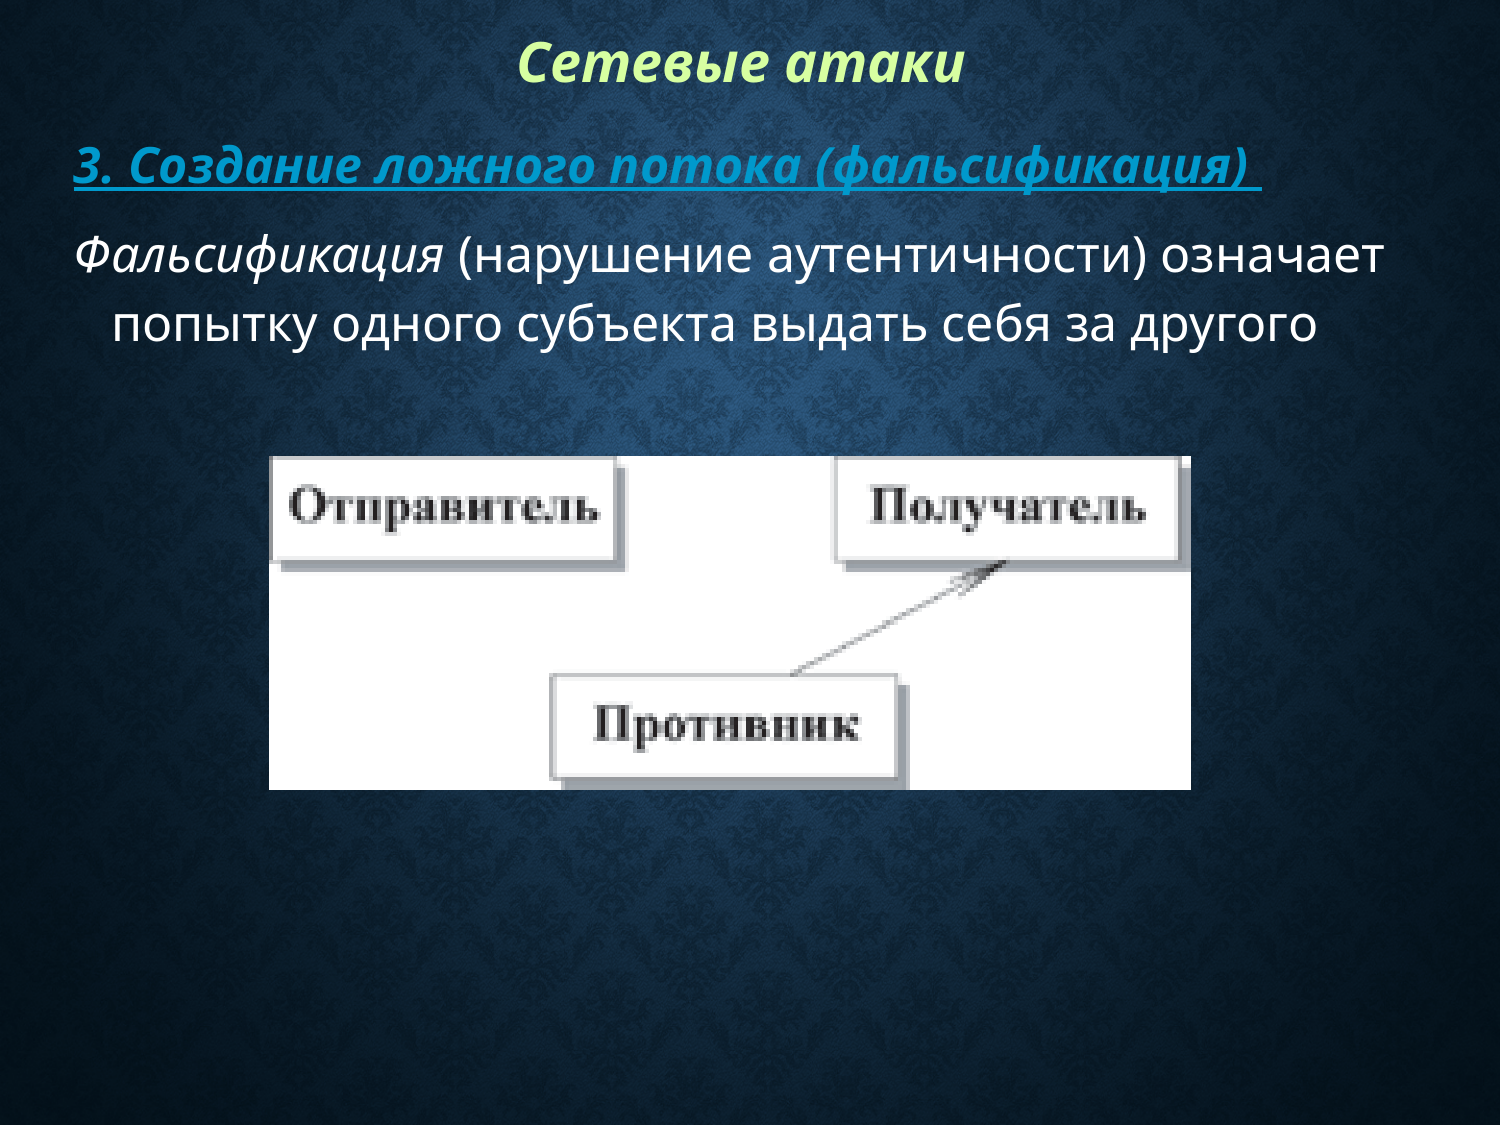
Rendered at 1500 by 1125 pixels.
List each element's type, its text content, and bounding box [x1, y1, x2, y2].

picture [268, 456, 1192, 791]
text_box Сетевые атаки [501, 19, 1048, 102]
list 3. Создание ложного потока (фальсификация) Фальсификация (нарушение аутентичности) означает попытку одного субъекта выдать себя за другого [58, 117, 1450, 528]
